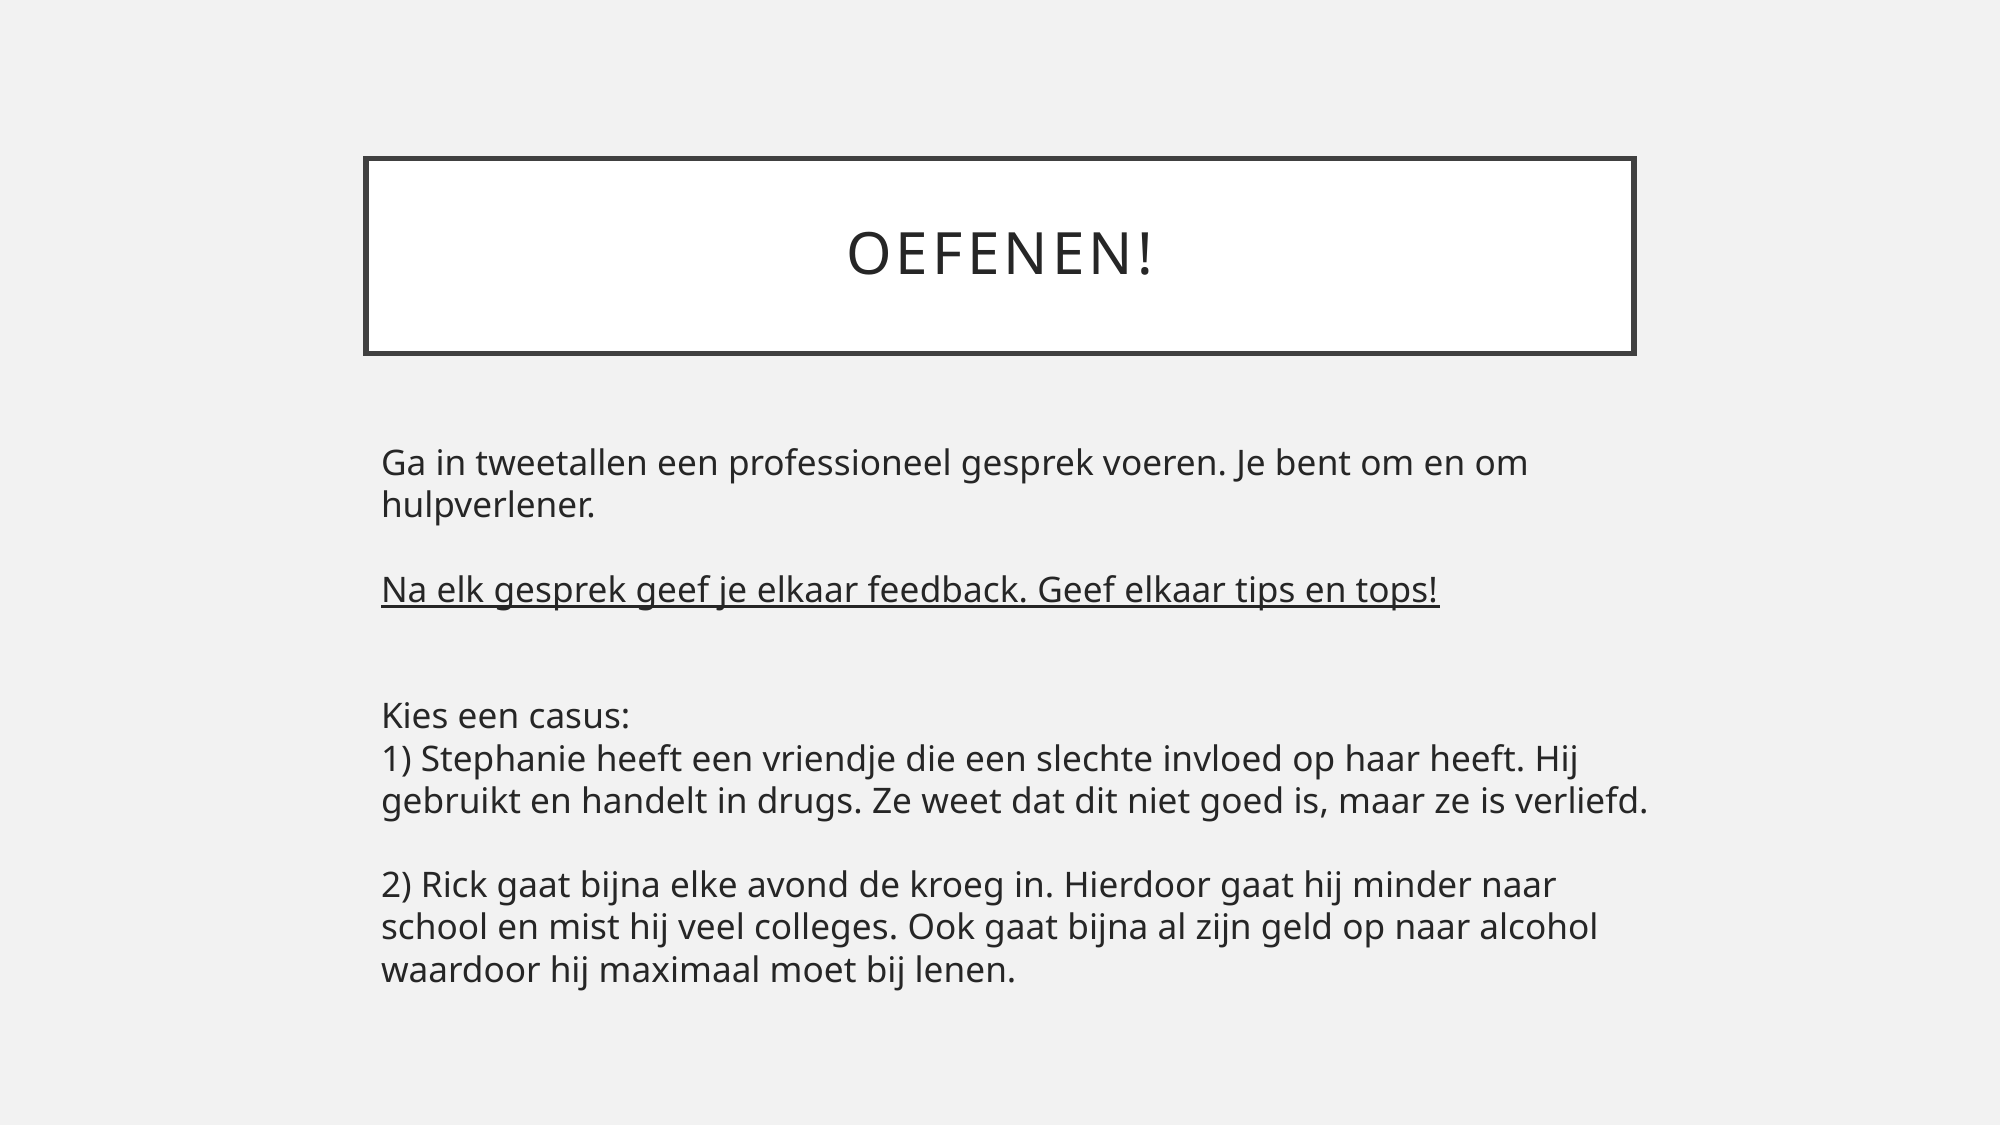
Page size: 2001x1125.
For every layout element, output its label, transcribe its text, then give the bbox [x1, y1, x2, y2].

list Ga in tweetallen een professioneel gesprek voeren. Je bent om en om hulpverlener. Na elk gesprek geef je elkaar feedback. Geef elkaar tips en tops! Kies een casus: 1) Stephanie heeft een vriendje die een slechte invloed op haar heeft. Hij gebruikt en handelt in drugs. Ze weet dat dit niet goed is, maar ze is verliefd. 2) Rick gaat bijna elke avond de kroeg in. Hierdoor gaat hij minder naar school en mist hij veel colleges. Ook gaat bijna al zijn geld op naar alcohol waardoor hij maximaal moet bij lenen. [366, 432, 1668, 1029]
title Oefenen! [363, 156, 1637, 356]
